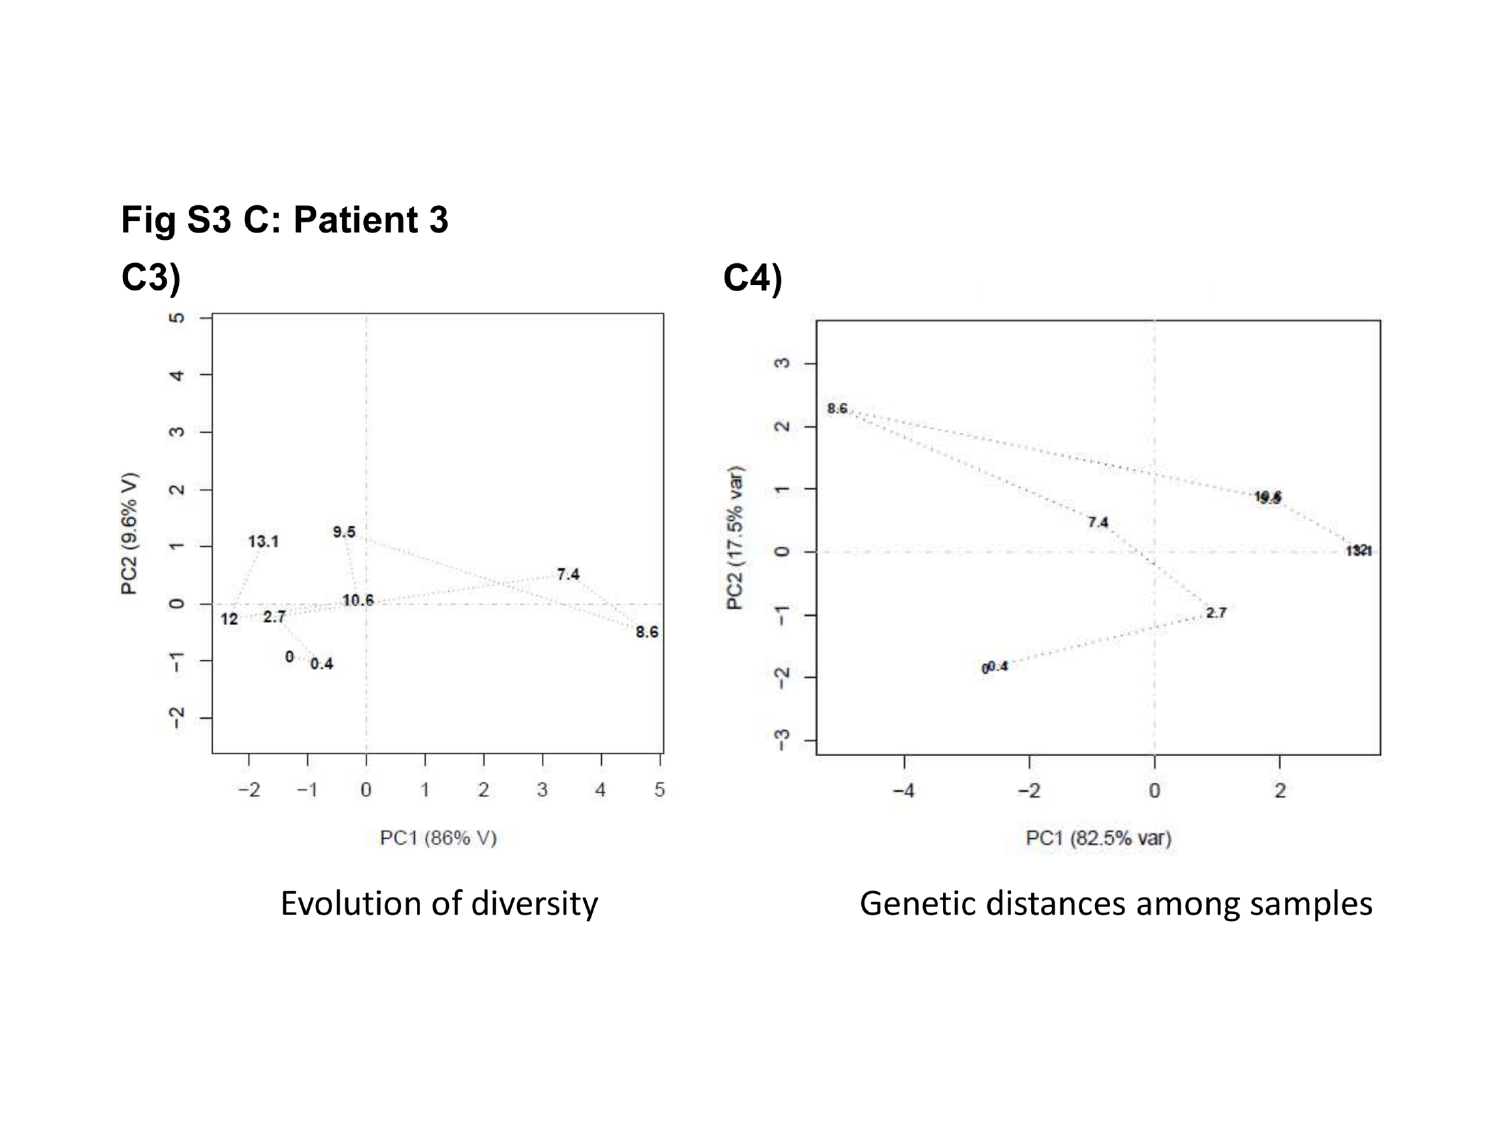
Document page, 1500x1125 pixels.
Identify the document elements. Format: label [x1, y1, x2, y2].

picture [115, 199, 1385, 925]
